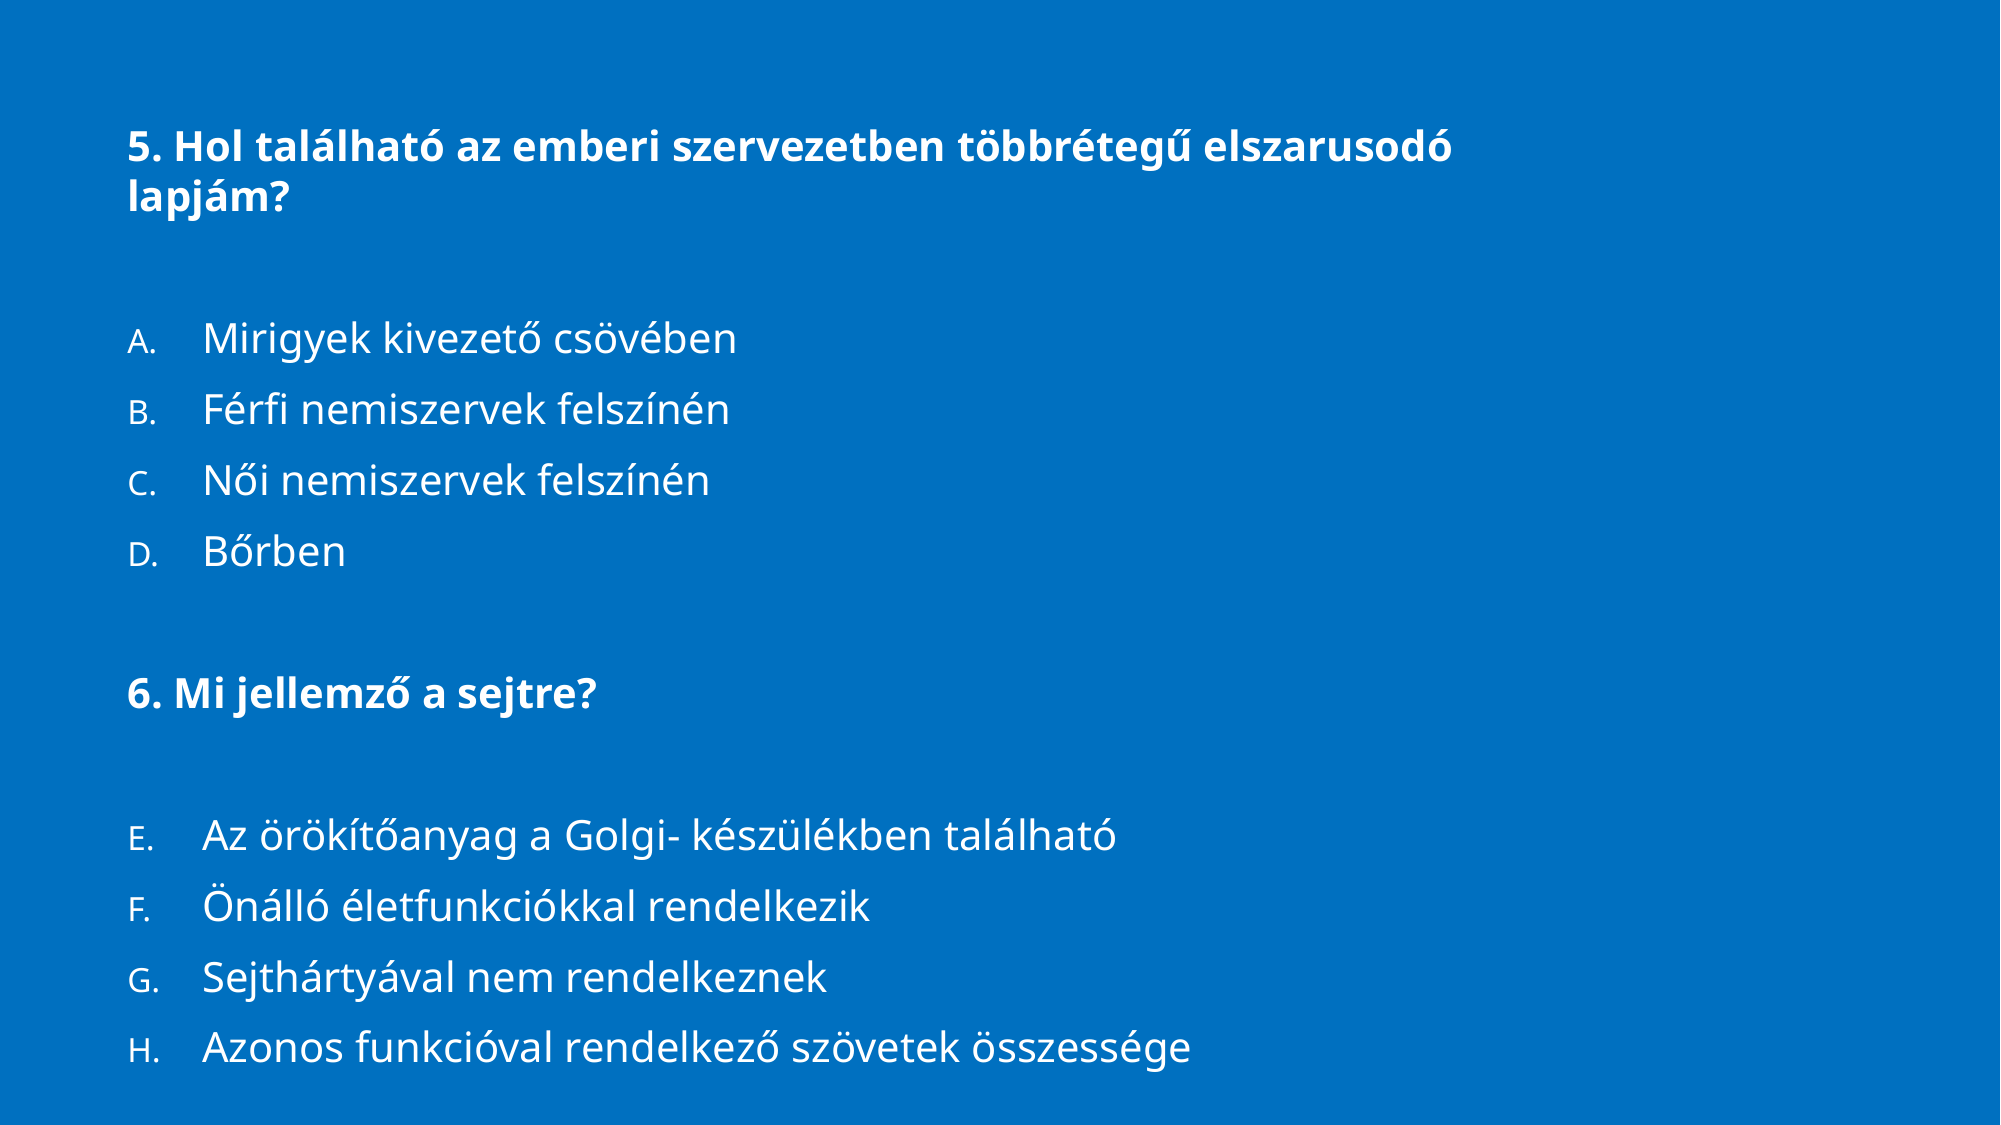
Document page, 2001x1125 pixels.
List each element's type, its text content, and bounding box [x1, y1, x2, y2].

list 5. Hol található az emberi szervezetben többrétegű elszarusodó lapjám? Mirigyek kivezető csövében Férfi nemiszervek felszínén Női nemiszervek felszínén Bőrben 6. Mi jellemző a sejtre? Az örökítőanyag a Golgi- készülékben található Önálló életfunkciókkal rendelkezik Sejthártyával nem rendelkeznek Azonos funkcióval rendelkező szövetek összessége [112, 112, 1513, 1083]
